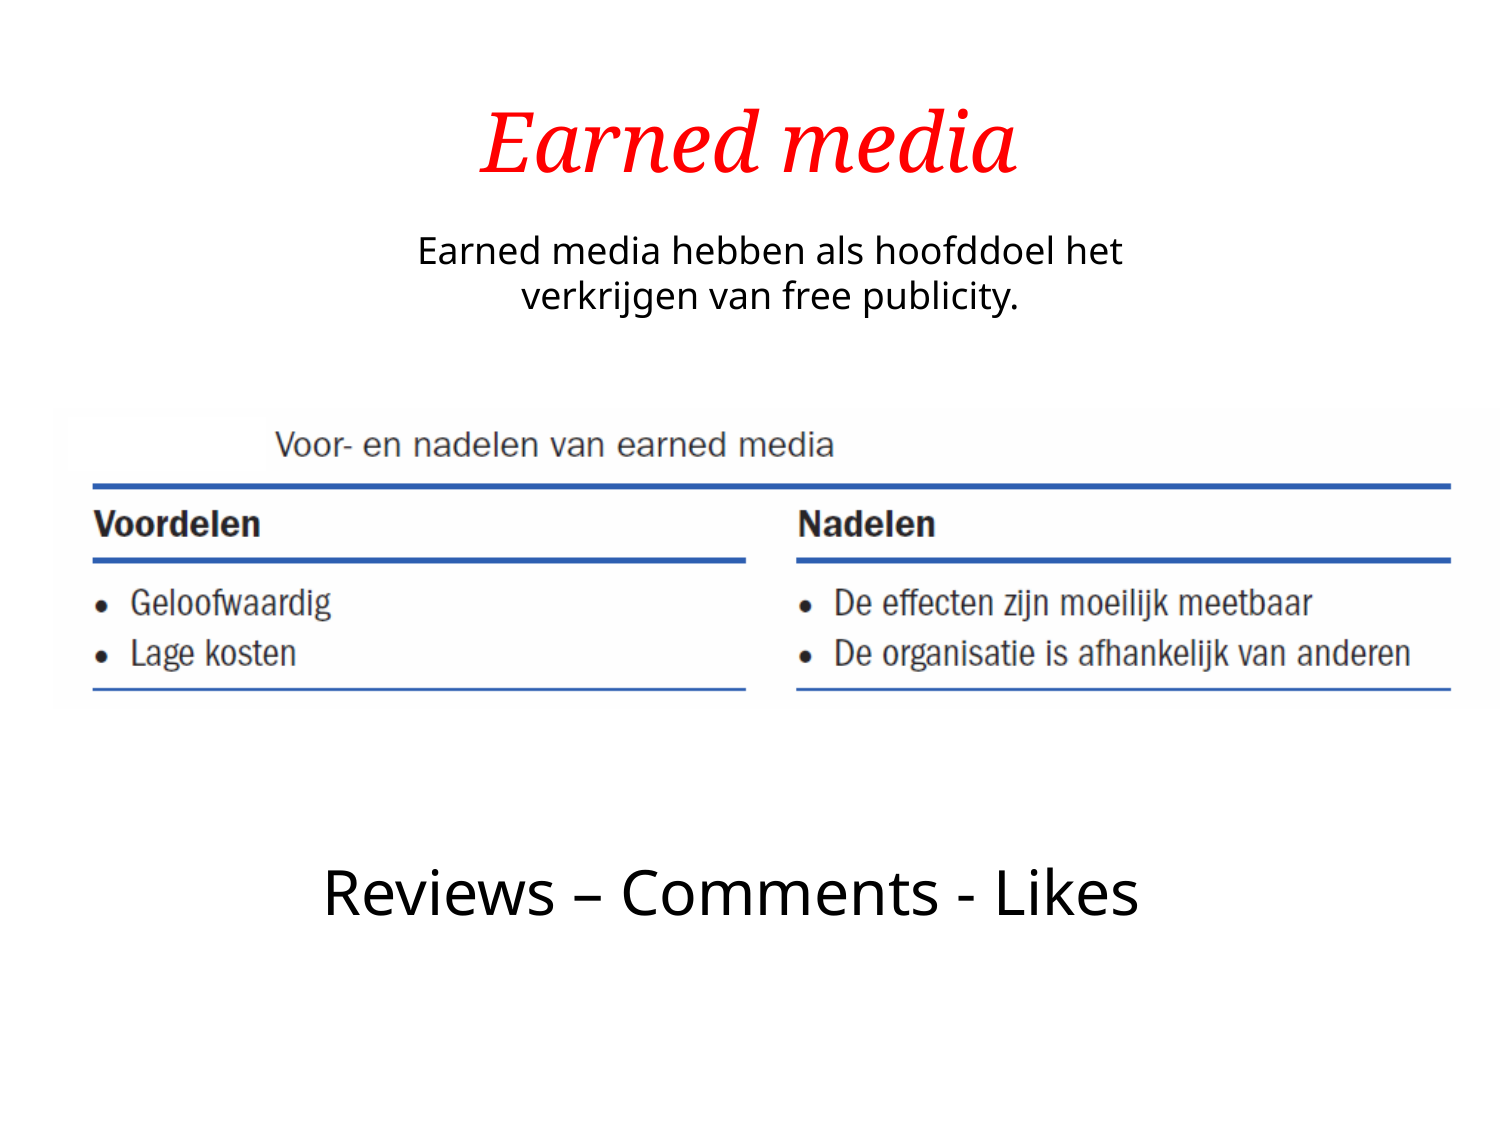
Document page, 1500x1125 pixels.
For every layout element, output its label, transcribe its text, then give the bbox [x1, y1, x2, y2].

text_box Earned media hebben als hoofddoel het verkrijgen van free publicity. [395, 219, 1146, 325]
picture [52, 408, 1500, 710]
text_box Reviews – Comments - Likes [64, 846, 1400, 936]
title Earned media [75, 45, 1425, 233]
